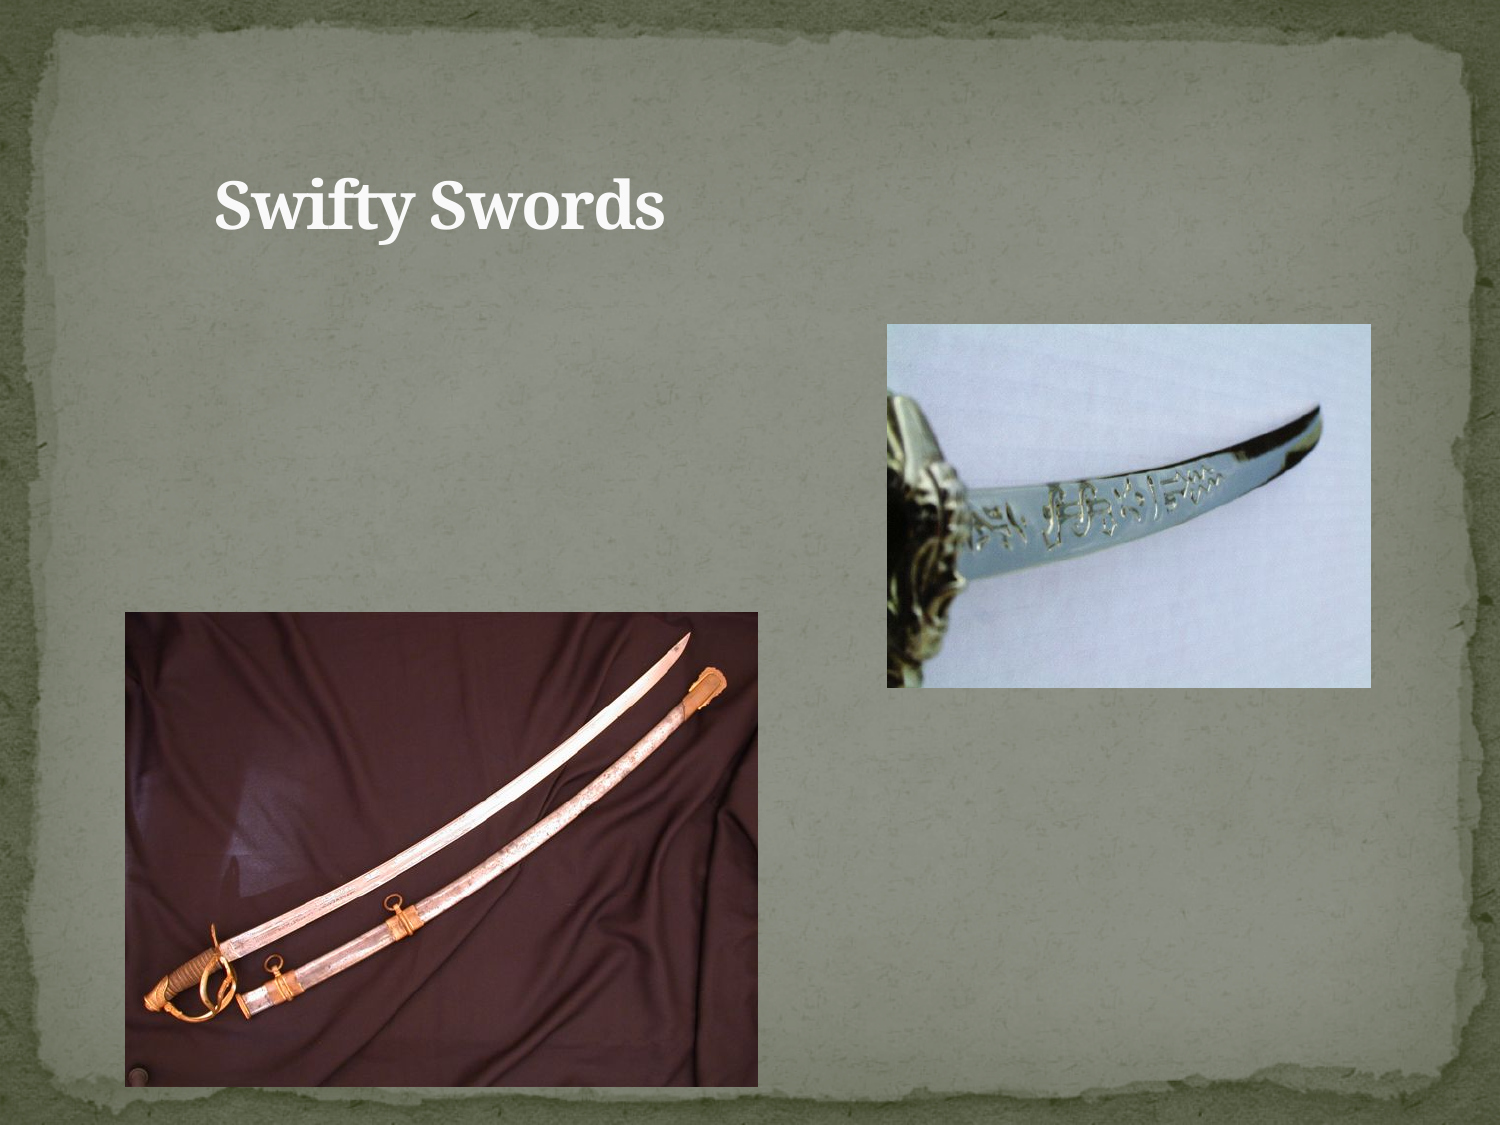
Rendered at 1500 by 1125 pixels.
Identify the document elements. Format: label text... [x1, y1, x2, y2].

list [127, 615, 757, 1085]
title Swifty Swords [199, 62, 1238, 250]
picture [887, 324, 1371, 688]
